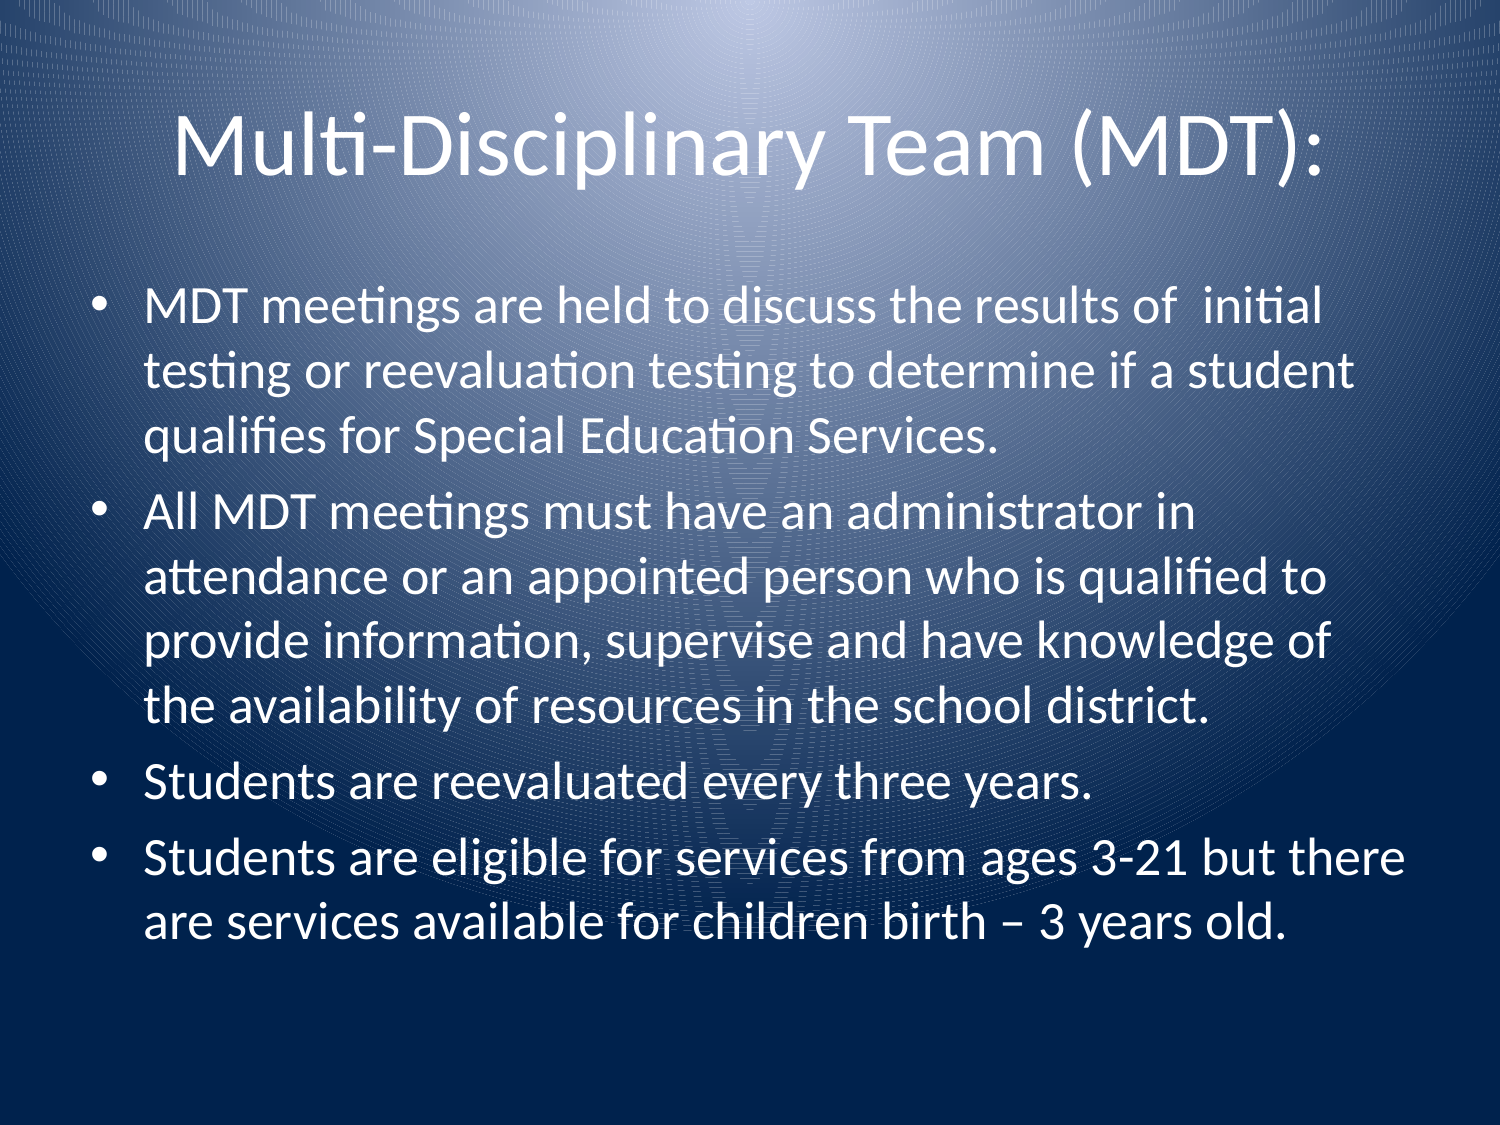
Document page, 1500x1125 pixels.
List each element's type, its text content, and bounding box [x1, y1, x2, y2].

title Multi-Disciplinary Team (MDT): [75, 45, 1425, 233]
list MDT meetings are held to discuss the results of initial testing or reevaluation testing to determine if a student qualifies for Special Education Services. All MDT meetings must have an administrator in attendance or an appointed person who is qualified to provide information, supervise and have knowledge of the availability of resources in the school district. Students are reevaluated every three years. Students are eligible for services from ages 3-21 but there are services available for children birth – 3 years old. [75, 262, 1425, 1005]
